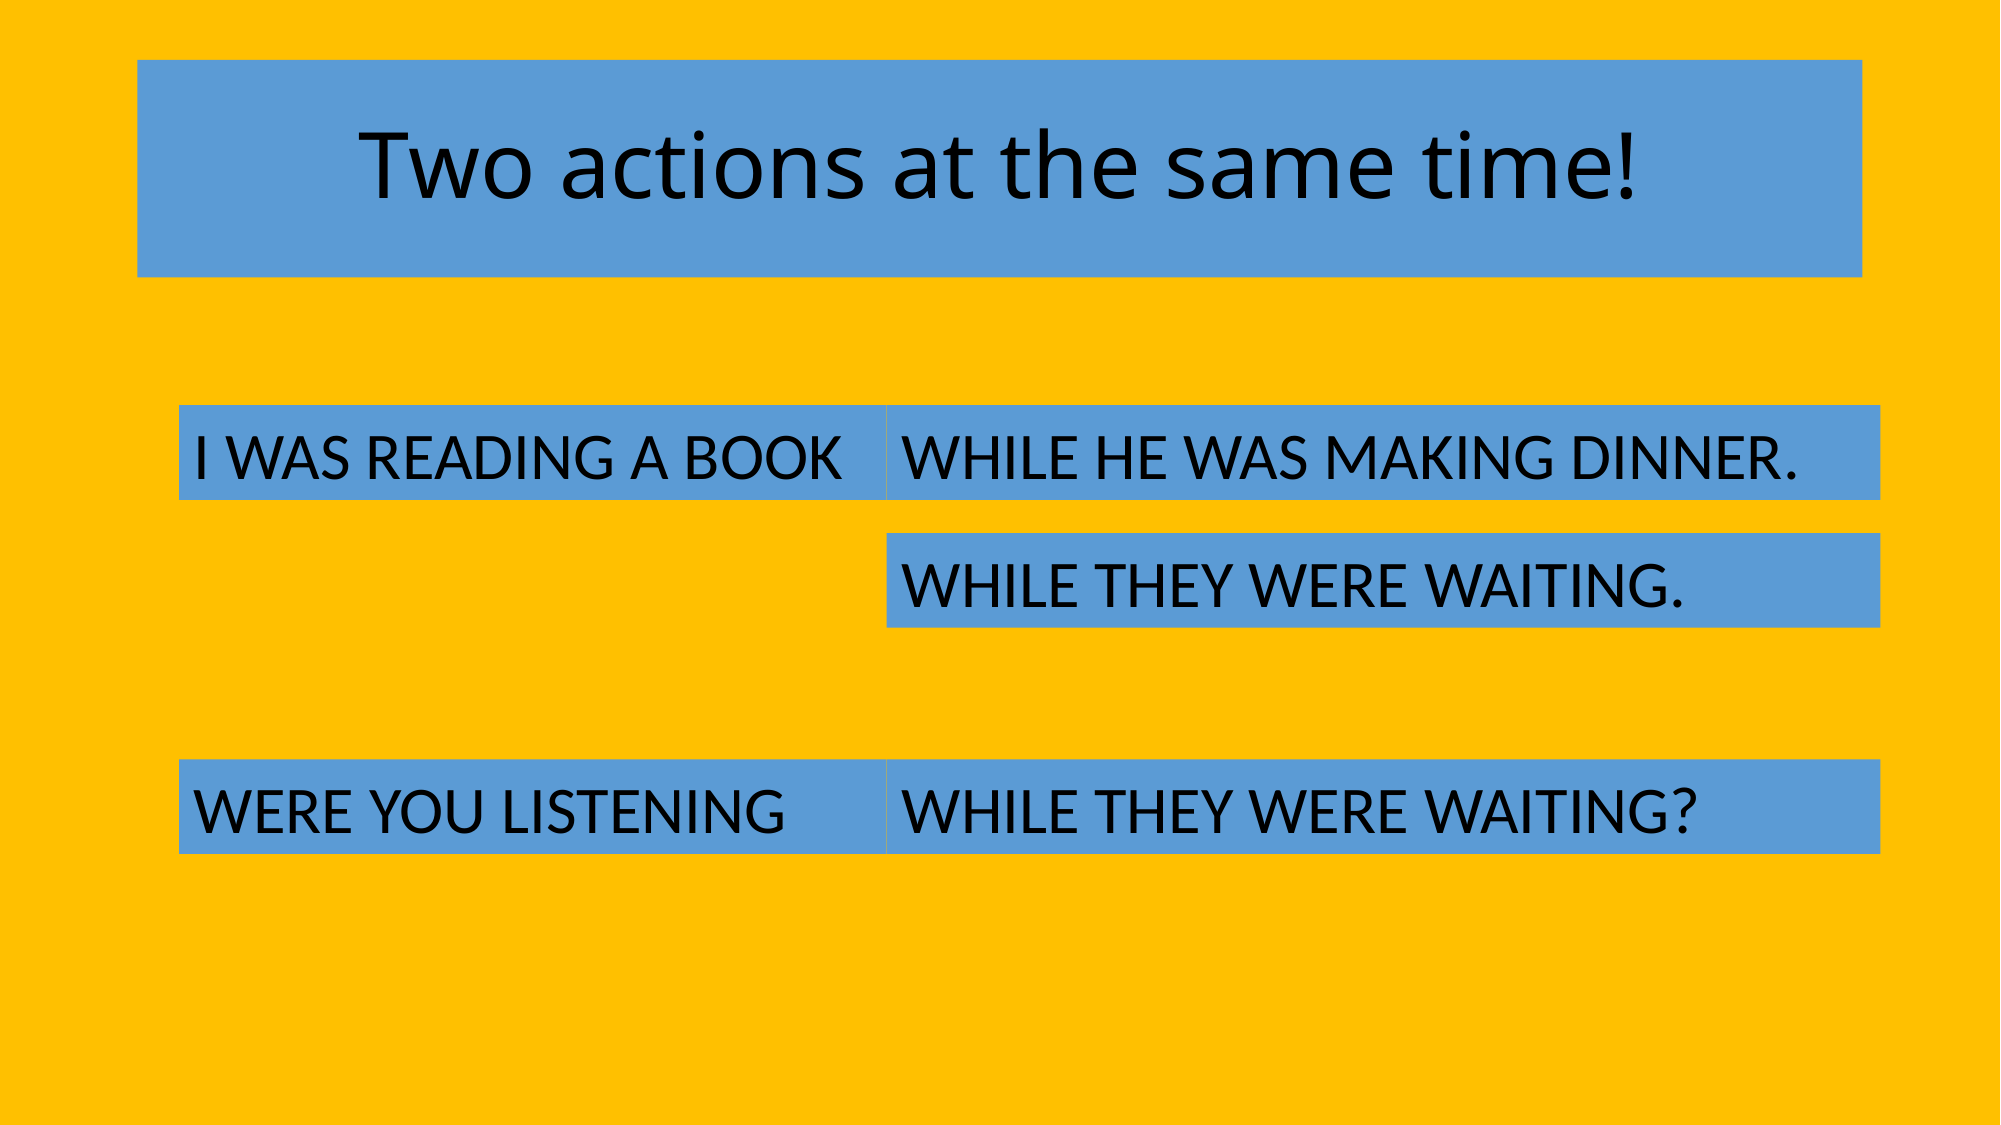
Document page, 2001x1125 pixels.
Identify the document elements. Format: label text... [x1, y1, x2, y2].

text_box WHILE THEY WERE WAITING. [886, 533, 1881, 628]
text_box WHILE THEY WERE WAITING? [886, 759, 1881, 854]
text_box WHILE HE WAS MAKING DINNER. [886, 405, 1881, 500]
title Two actions at the same time! [137, 59, 1863, 278]
text_box WERE YOU LISTENING [179, 759, 886, 854]
text_box I WAS READING A BOOK [179, 405, 886, 500]
